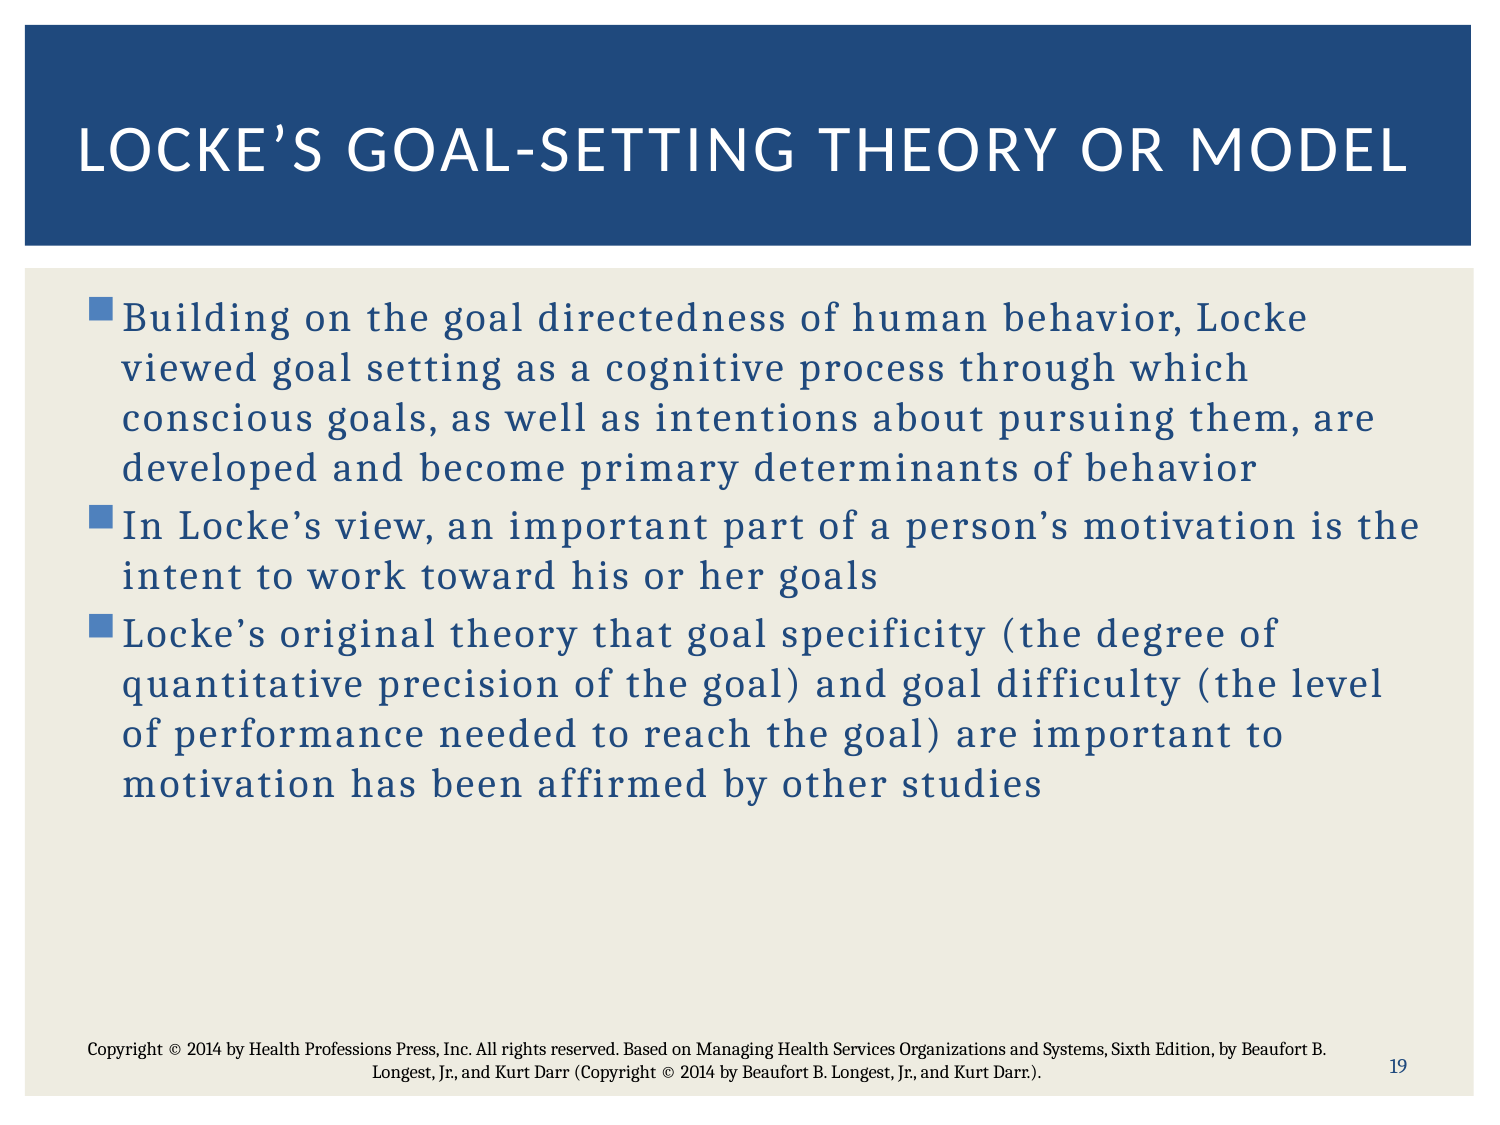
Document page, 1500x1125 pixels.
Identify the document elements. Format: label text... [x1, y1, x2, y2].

title Locke’s goal-setting theory Or Model [62, 58, 1438, 232]
list Building on the goal directedness of human behavior, Locke viewed goal setting as a cognitive process through which conscious goals, as well as intentions about pursuing them, are developed and become primary determinants of behavior In Locke’s view, an important part of a person’s motivation is the intent to work toward his or her goals Locke’s original theory that goal specificity (the degree of quantitative precision of the goal) and goal difficulty (the level of performance needed to reach the goal) are important to motivation has been affirmed by other studies [62, 281, 1442, 1005]
slide_number 19 [1349, 1041, 1448, 1089]
